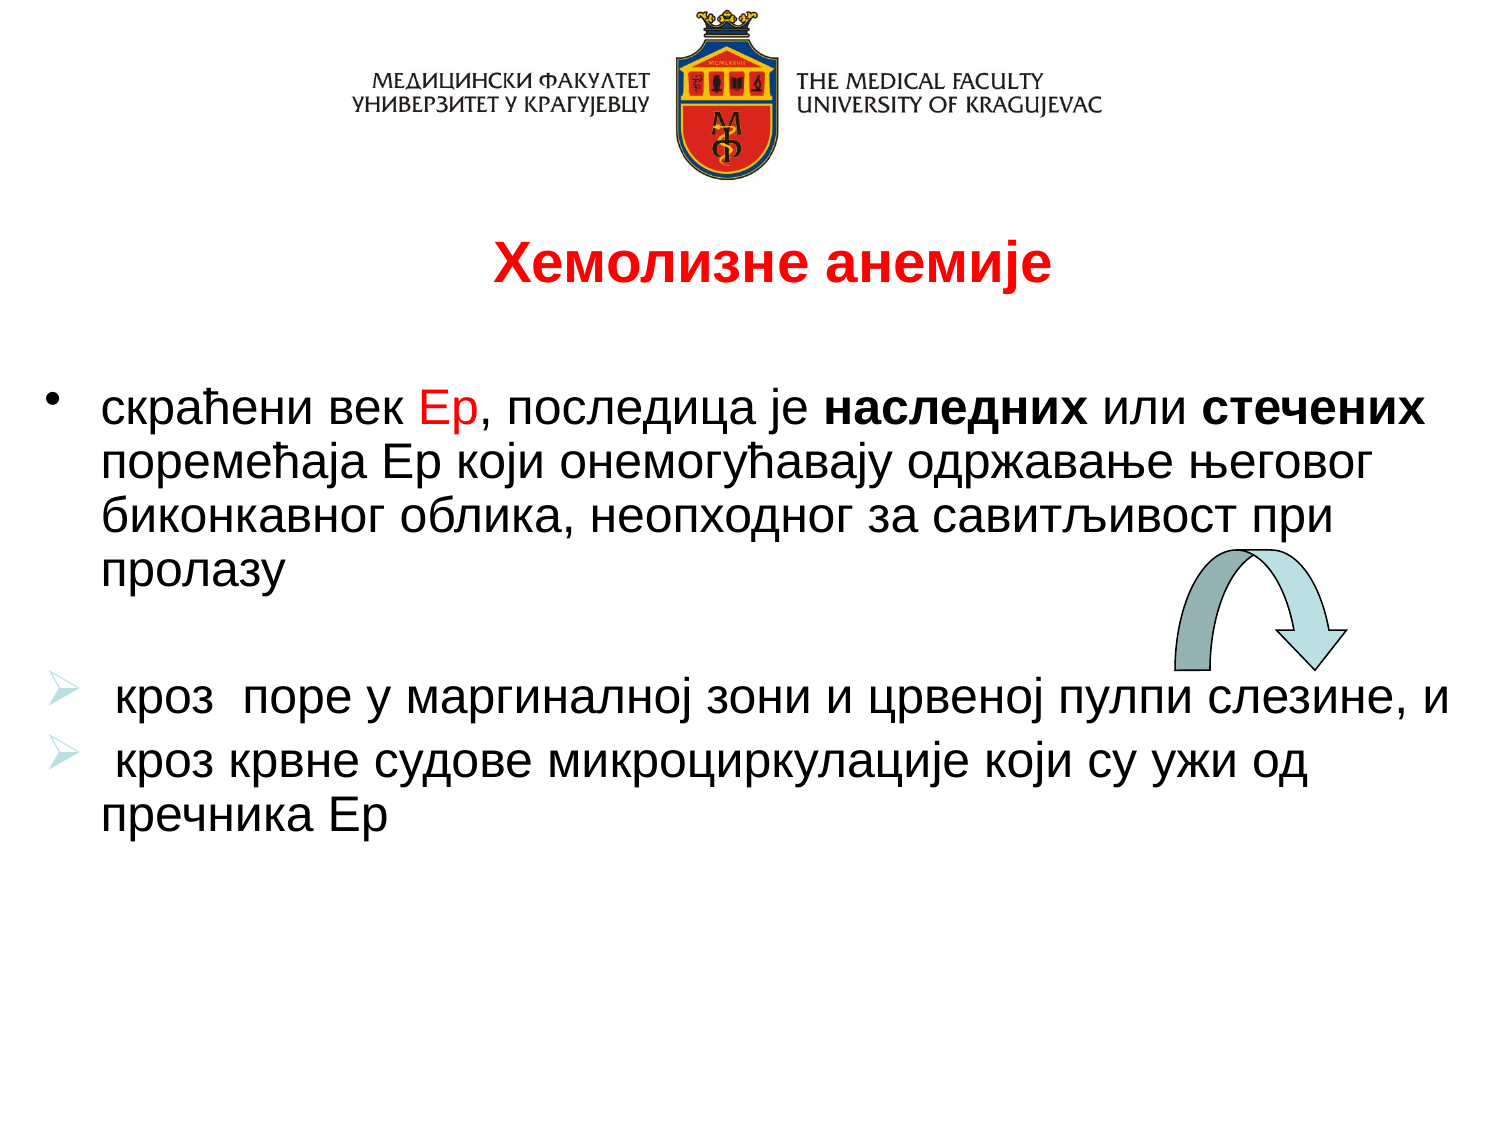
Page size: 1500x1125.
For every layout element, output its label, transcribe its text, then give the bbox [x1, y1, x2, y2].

title Хемолизне анемије [135, 184, 1411, 335]
picture [328, 0, 1125, 184]
list скраћени век Ер, последица је наследних или стечених поремећаја Ер који онемогућавају одржавање његовог биконкавног облика, неопходног за савитљивост при пролазу кроз поре у маргиналној зони и црвеној пулпи слезине, и кроз крвне судове микроциркулације који су ужи од пречника Ер [29, 373, 1477, 1125]
text_box [1175, 549, 1347, 671]
